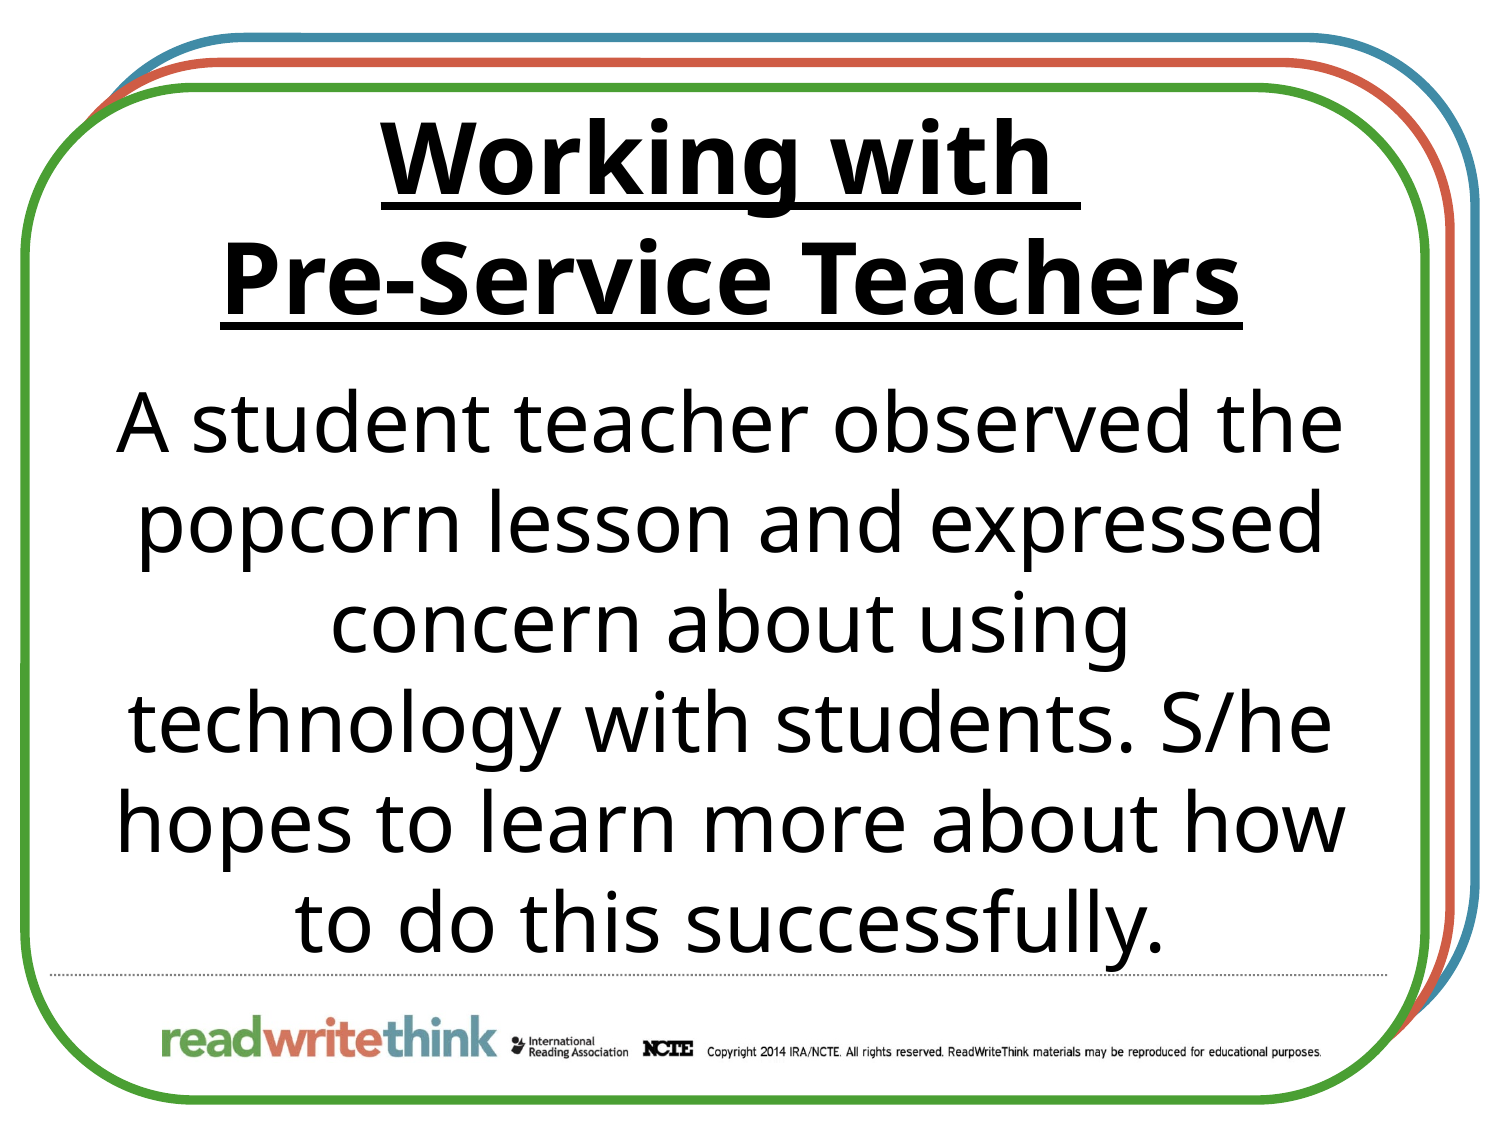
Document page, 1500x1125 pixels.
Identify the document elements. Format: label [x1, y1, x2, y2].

text_box [24, 37, 1476, 1101]
picture [162, 999, 1322, 1063]
